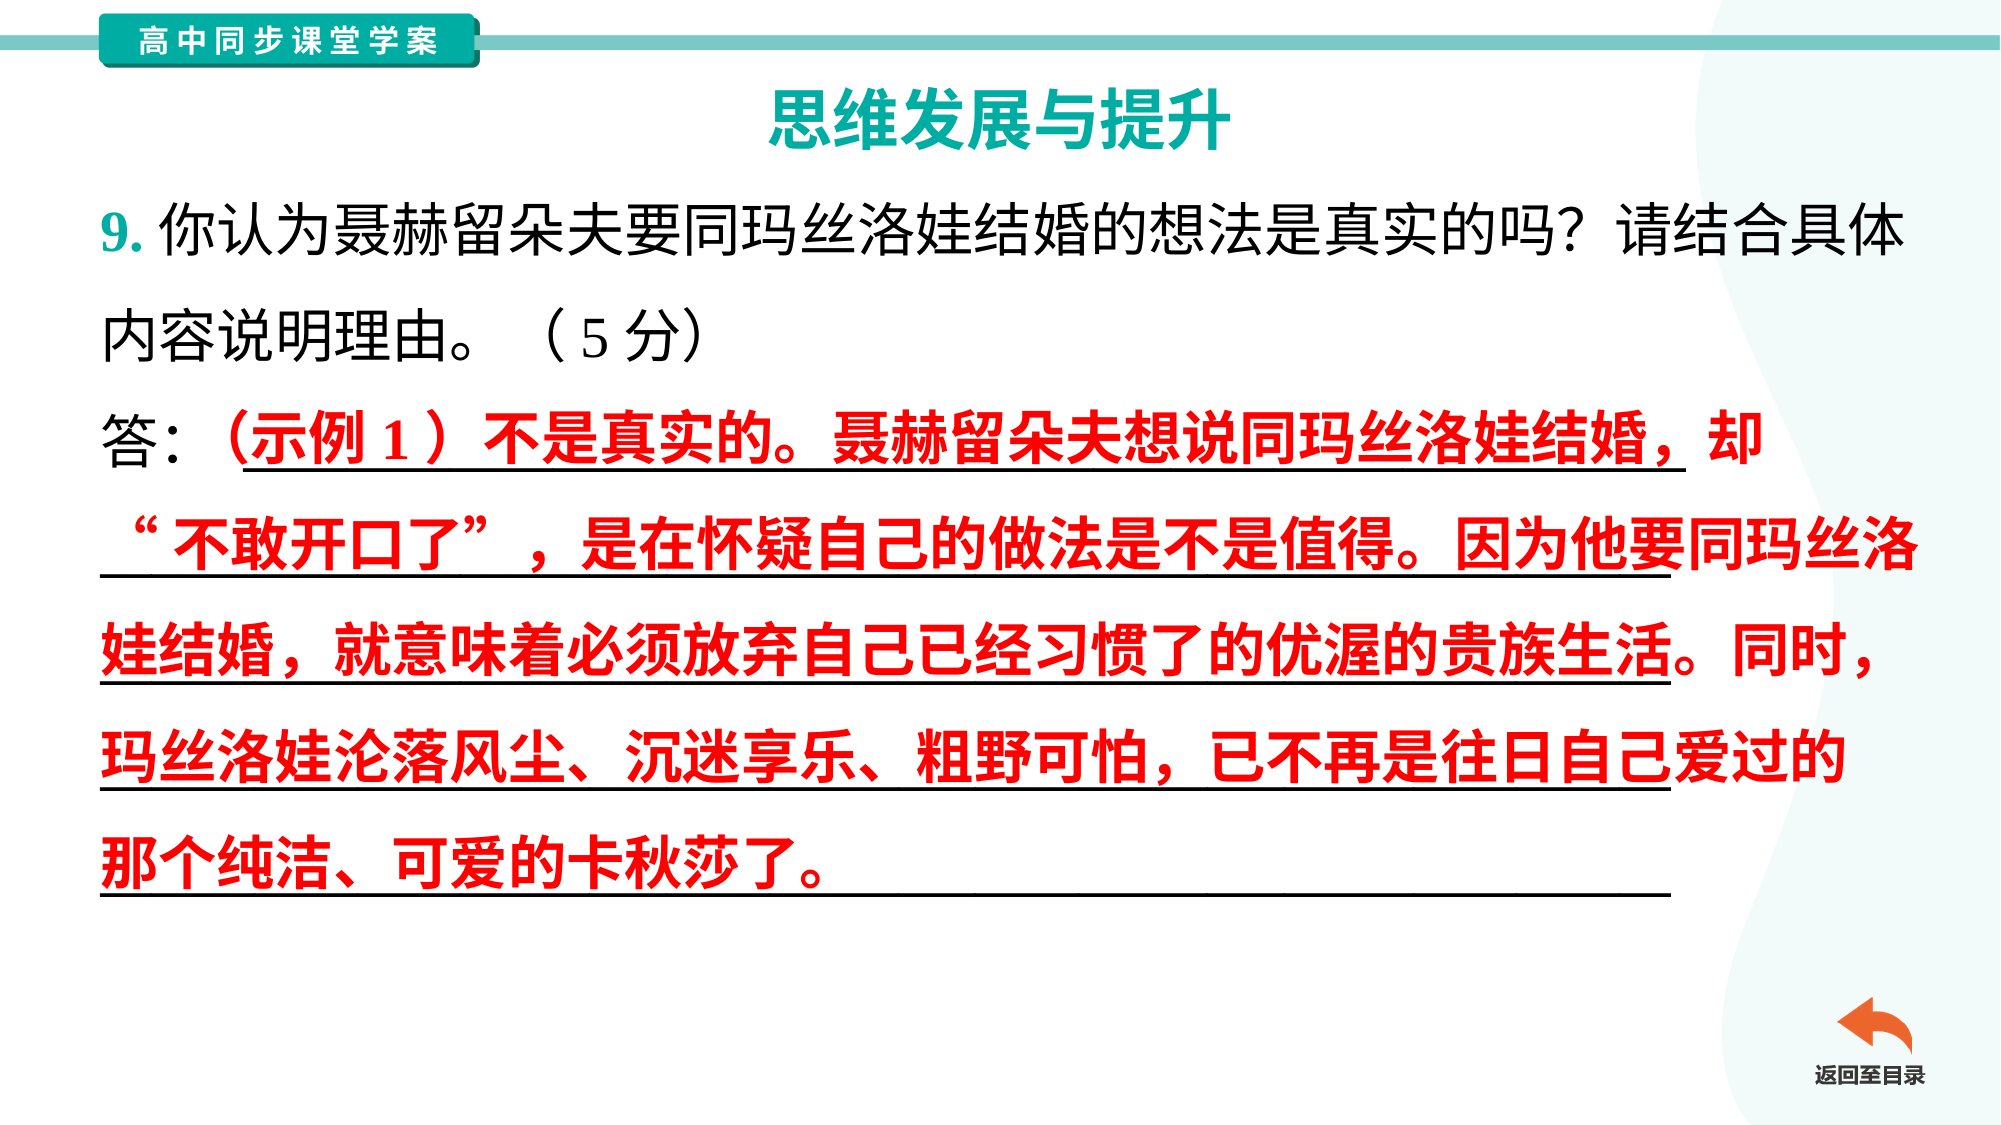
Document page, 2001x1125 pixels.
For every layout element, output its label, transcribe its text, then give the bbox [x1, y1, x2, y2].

text_box 9.你认为聂赫留朵夫要同玛丝洛娃结婚的想法是真实的吗？请结合具体 内容说明理由。（5分） 答： ________________________________________________________ _____________________________________________________________ _____________________________________________________________ _____________________________________________________________ _____________________________________________________________ [100, 156, 1899, 364]
text_box （示例1）不是真实的。聂赫留朵夫想说同玛丝洛娃结婚，却 “不敢开口了”，是在怀疑自己的做法是不是值得。因为他要同玛丝洛 娃结婚，就意味着必须放弃自己已经习惯了的优渥的贵族生活。同时， 玛丝洛娃沦落风尘、沉迷享乐、粗野可怕，已不再是往日自己爱过的 那个纯洁、可爱的卡秋莎了。 [100, 364, 1899, 896]
text_box 9.你认为聂赫留朵夫要同玛丝洛娃结婚的想法是真实的吗？请结合具体 内容说明理由。（5分） 答： ________________________________________________________ _____________________________________________________________ _____________________________________________________________ _____________________________________________________________ _____________________________________________________________ [100, 896, 1899, 901]
text_box 思维发展与提升 [100, 76, 1899, 156]
picture [0, 0, 2000, 1125]
